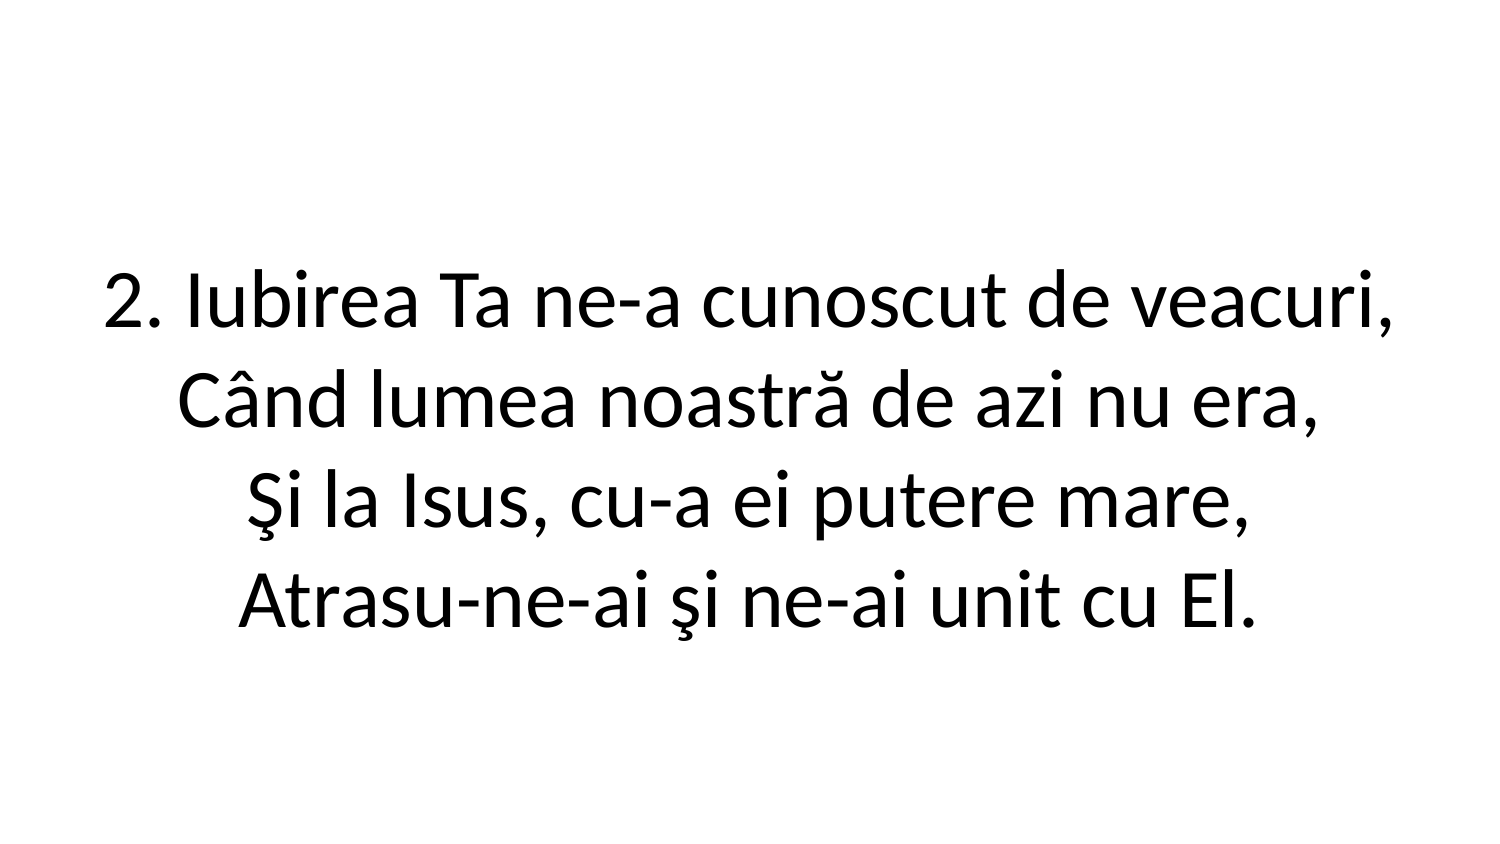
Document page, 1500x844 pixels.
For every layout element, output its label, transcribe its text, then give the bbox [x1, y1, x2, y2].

text_box 2. Iubirea Ta ne-a cunoscut de veacuri, Când lumea noastră de azi nu era, Şi la Isus, cu-a ei putere mare, Atrasu-ne-ai şi ne-ai unit cu El. [87, 192, 1413, 652]
